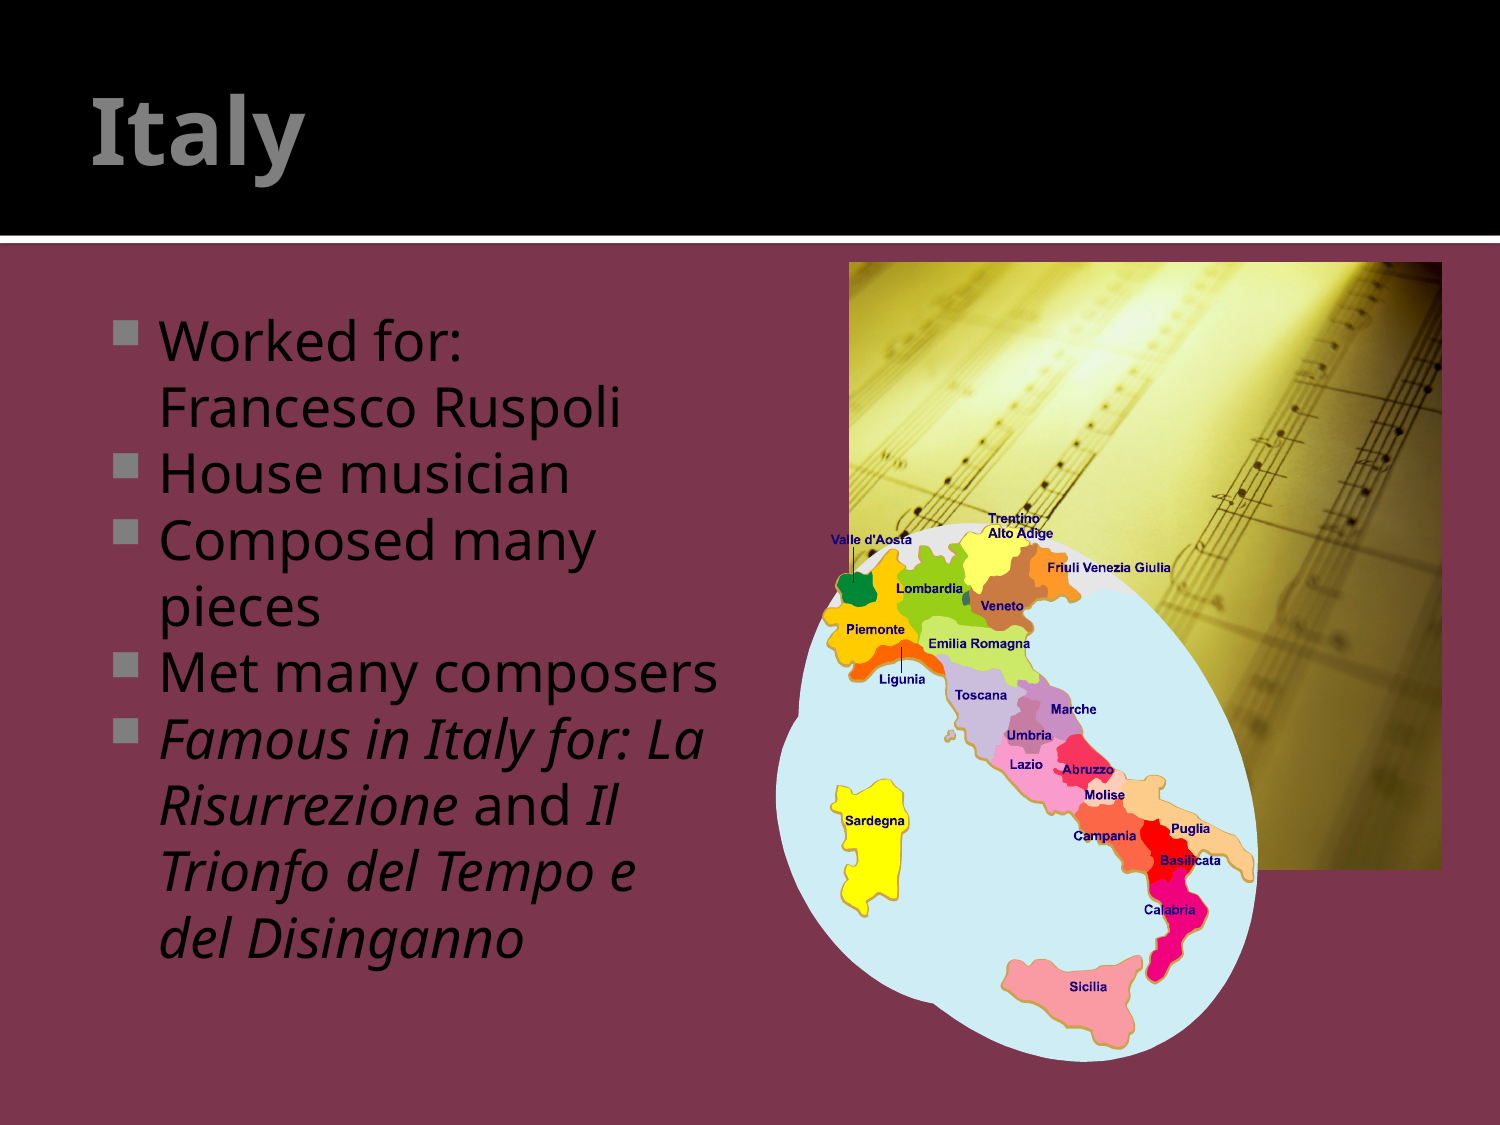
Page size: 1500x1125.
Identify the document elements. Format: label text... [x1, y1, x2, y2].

picture [774, 262, 1442, 1063]
list Worked for: Francesco Ruspoli House musician Composed many pieces Met many composers Famous in Italy for: La Risurrezione and Il Trionfo del Tempo e del Disinganno [75, 291, 738, 1050]
title Italy [75, 24, 1425, 231]
